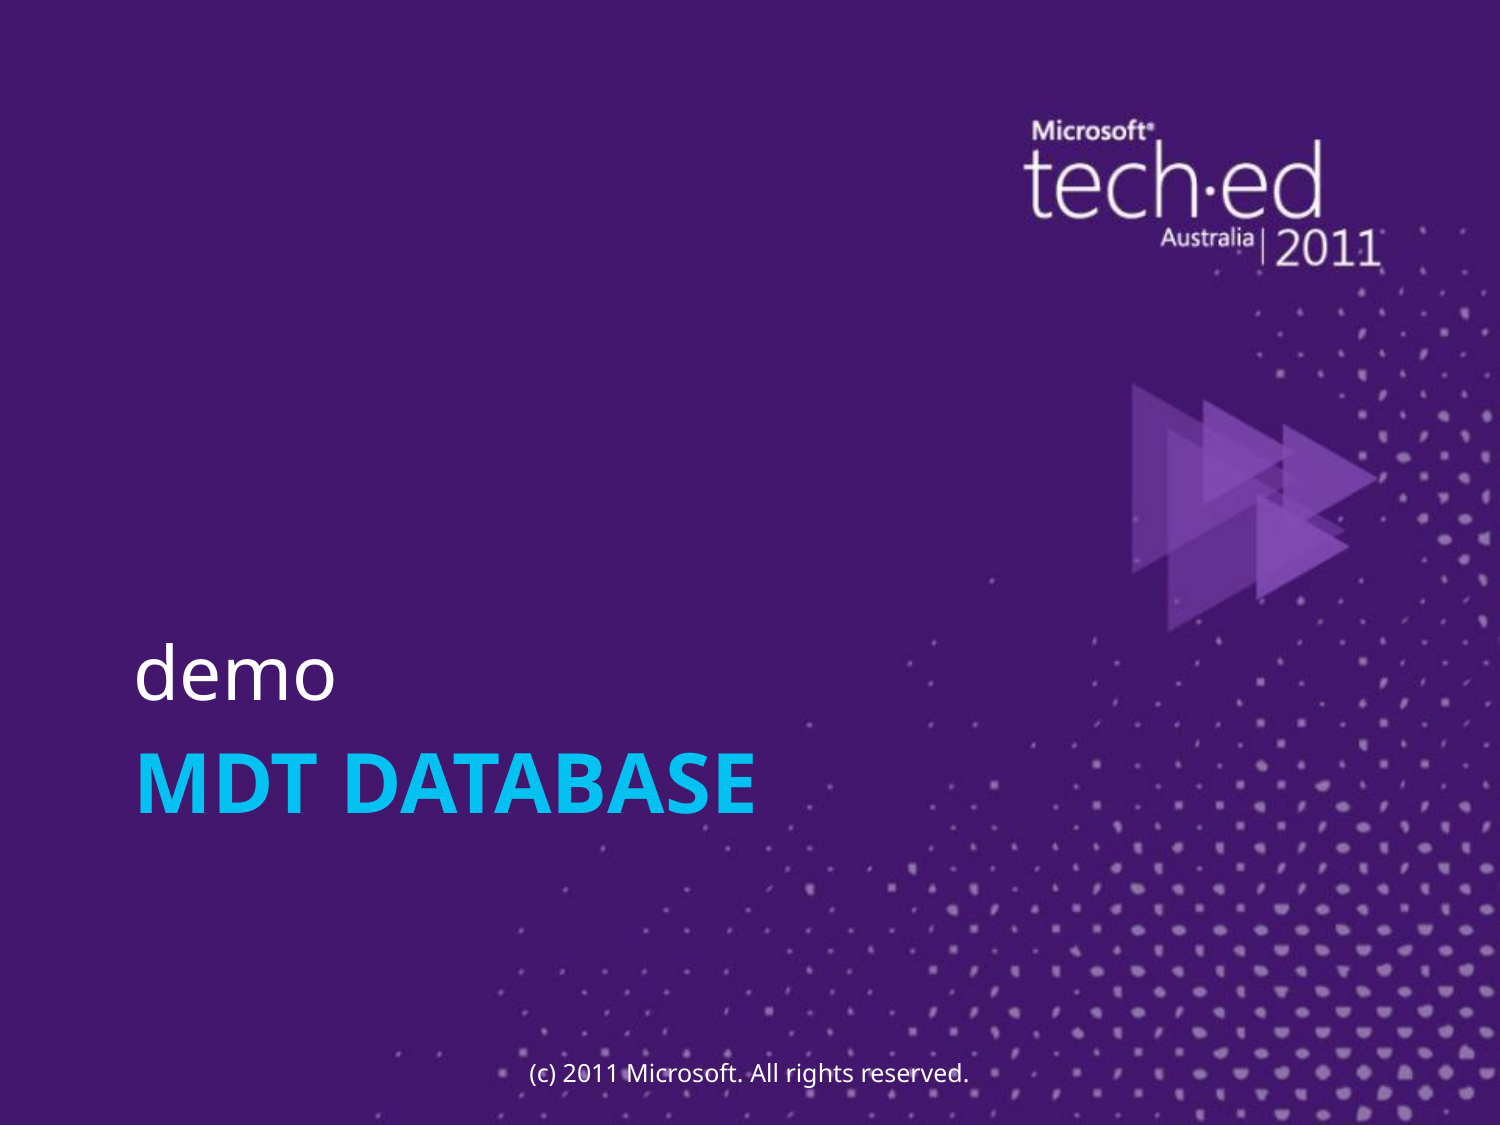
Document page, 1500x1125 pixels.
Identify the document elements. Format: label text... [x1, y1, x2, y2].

list demo [118, 476, 1394, 723]
footer (c) 2011 Microsoft. All rights reserved. [512, 1042, 988, 1103]
picture [0, 0, 1500, 1125]
title MDT Database [118, 723, 1394, 947]
